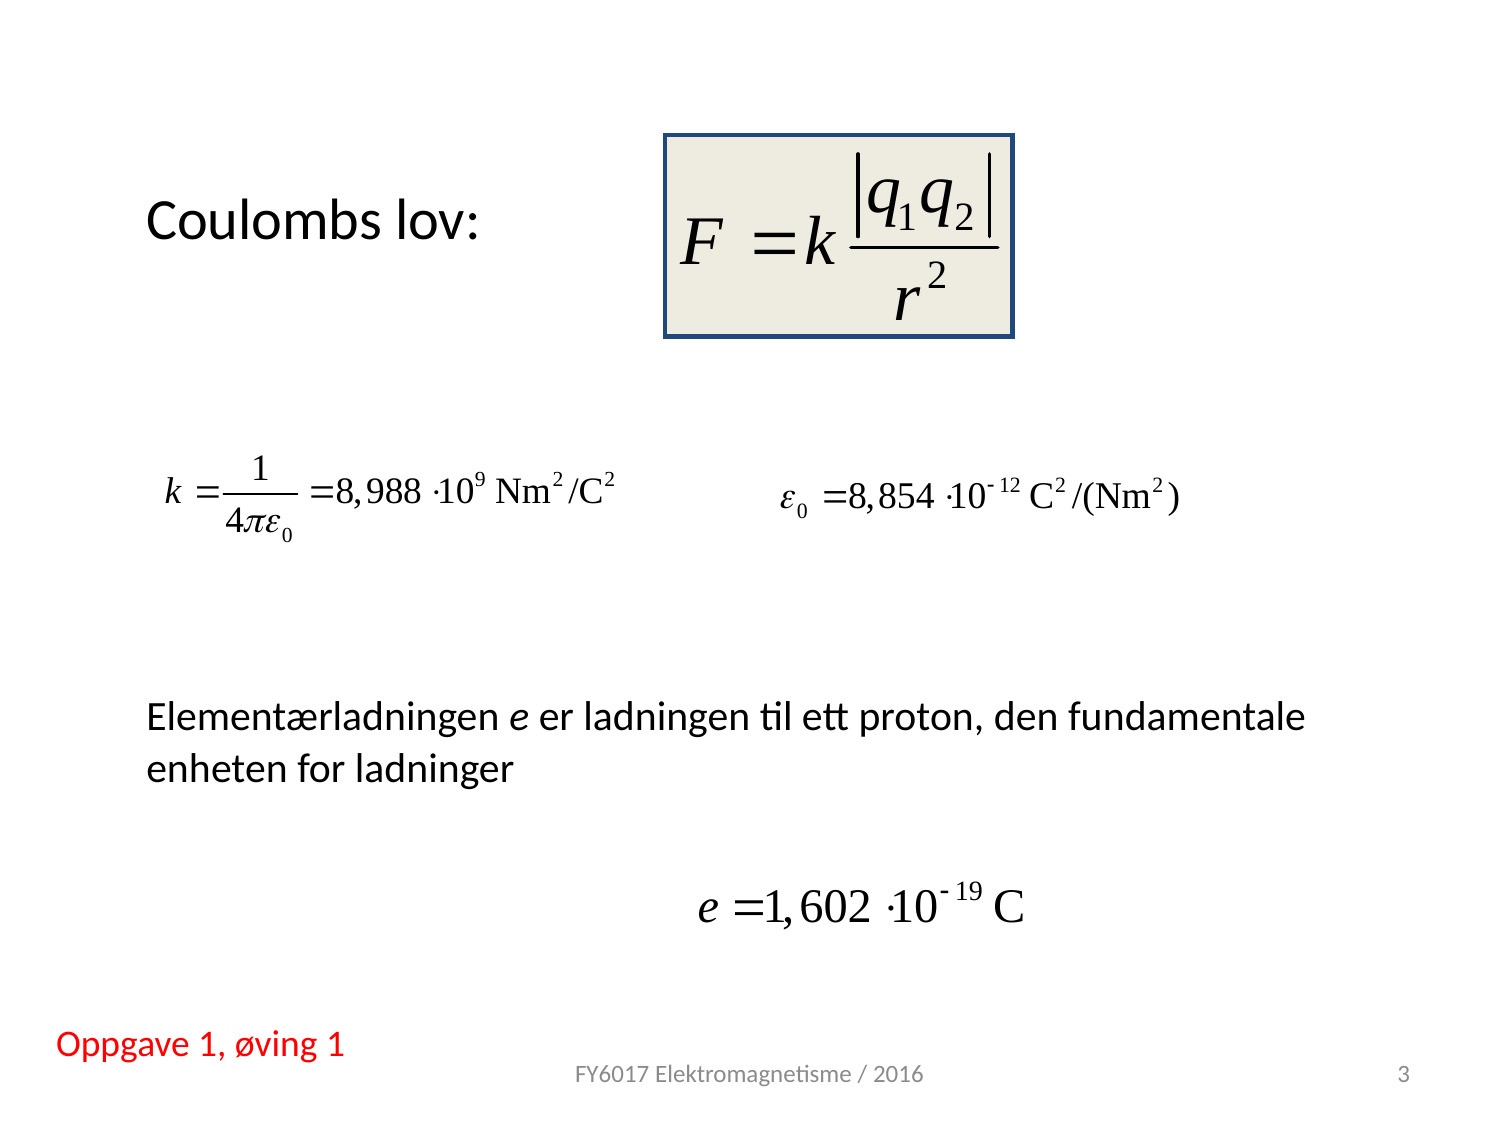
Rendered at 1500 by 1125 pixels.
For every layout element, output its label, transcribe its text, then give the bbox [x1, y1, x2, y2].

footer FY6017 Elektromagnetisme / 2016 [512, 1042, 988, 1103]
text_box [159, 444, 624, 551]
text_box Oppgave 1, øving 1 [41, 1011, 514, 1072]
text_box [667, 136, 1011, 335]
slide_number 3 [1074, 1042, 1425, 1103]
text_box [690, 869, 1034, 943]
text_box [773, 467, 1189, 528]
list Coulombs lov: Elementærladningen e er ladningen til ett proton, den fundamentale enheten for ladninger [75, 101, 1425, 1024]
